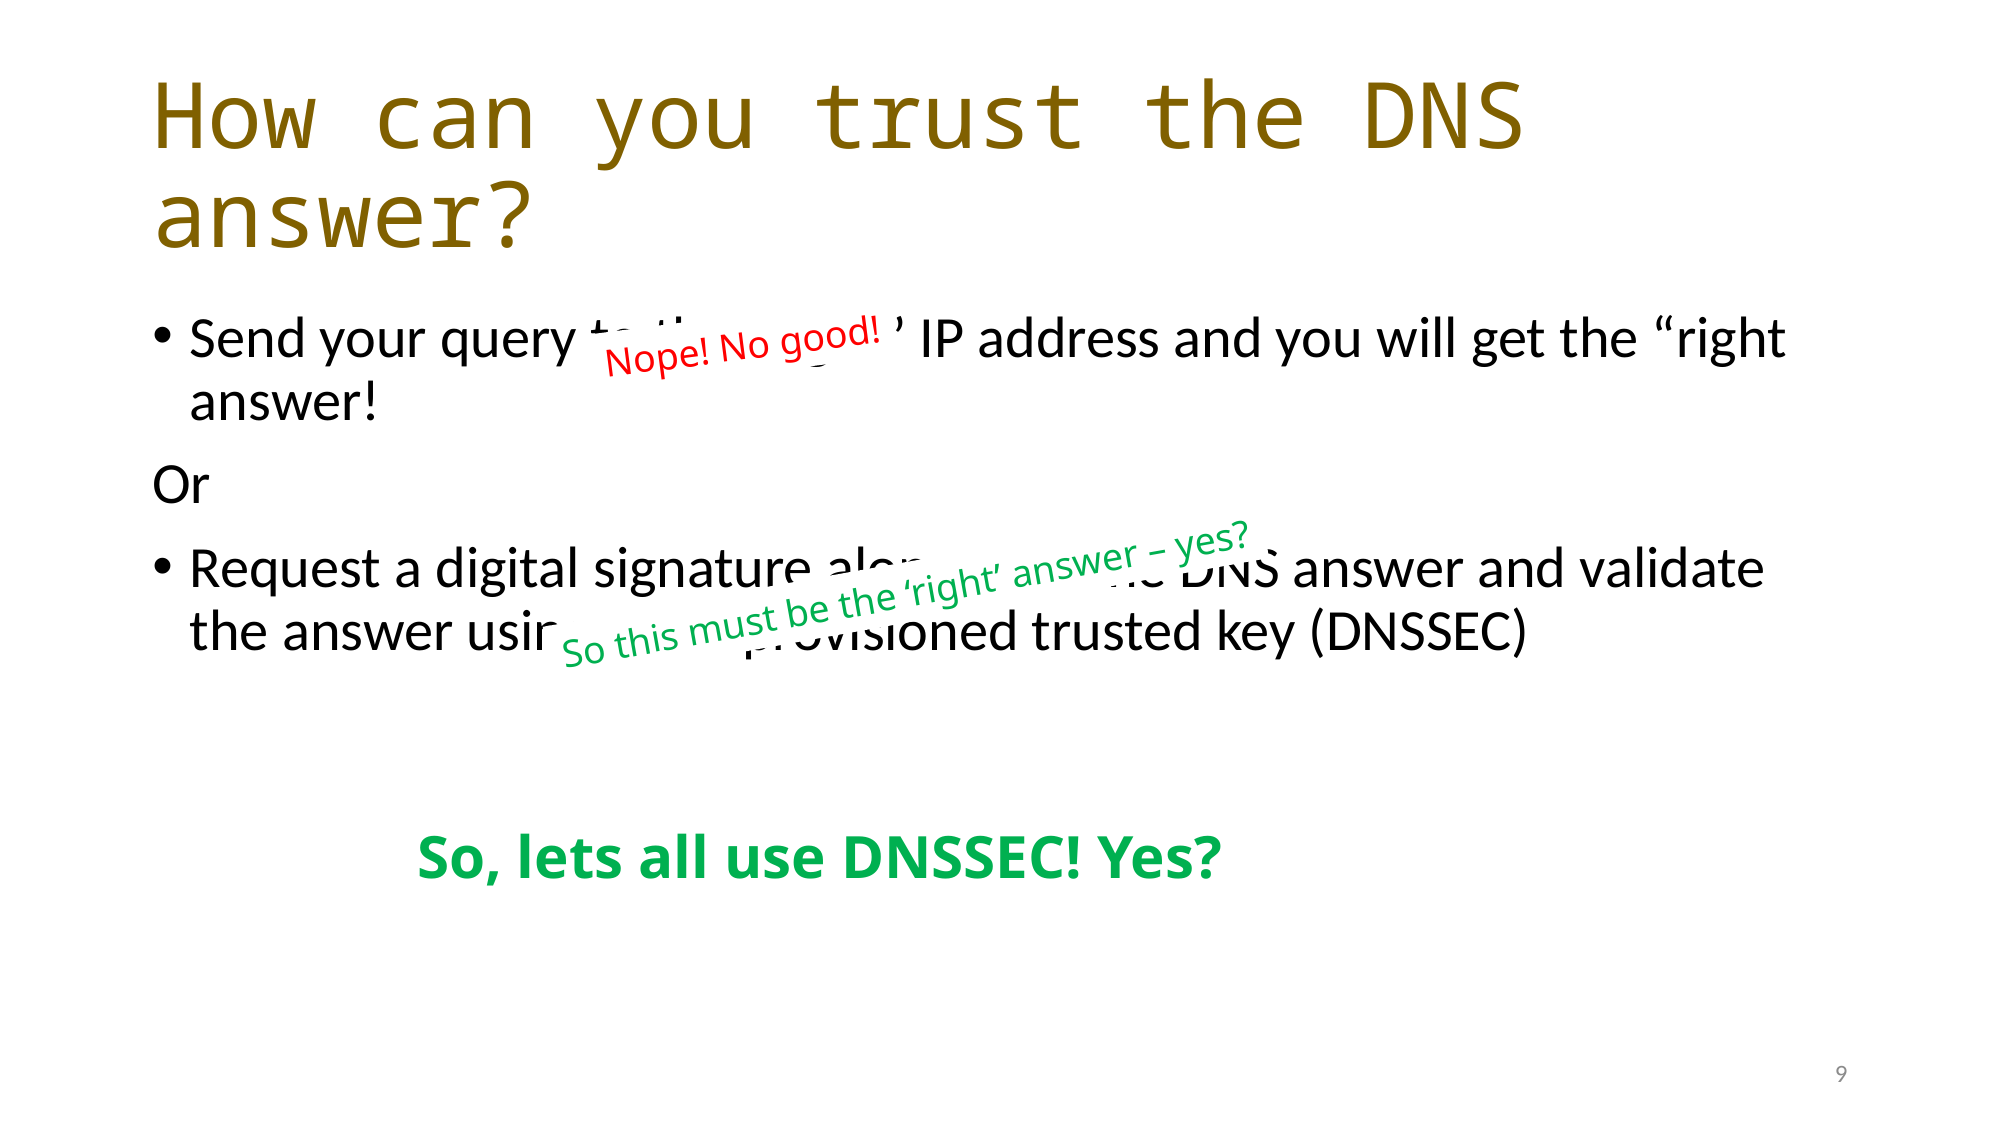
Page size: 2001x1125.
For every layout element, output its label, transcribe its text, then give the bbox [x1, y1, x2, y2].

text_box So, lets all use DNSSEC! Yes? [402, 813, 1238, 898]
list Send your query to the “right” IP address and you will get the “right answer! Or Request a digital signature along with the DNS answer and validate the answer using a pre-provisioned trusted key (DNSSEC) [137, 299, 1863, 1014]
text_box So this must be the ‘right’ answer – yes? [542, 499, 1270, 686]
text_box Nope! No good! [586, 295, 899, 395]
title How can you trust the DNS answer? [137, 59, 1863, 278]
slide_number 9 [1412, 1042, 1863, 1103]
